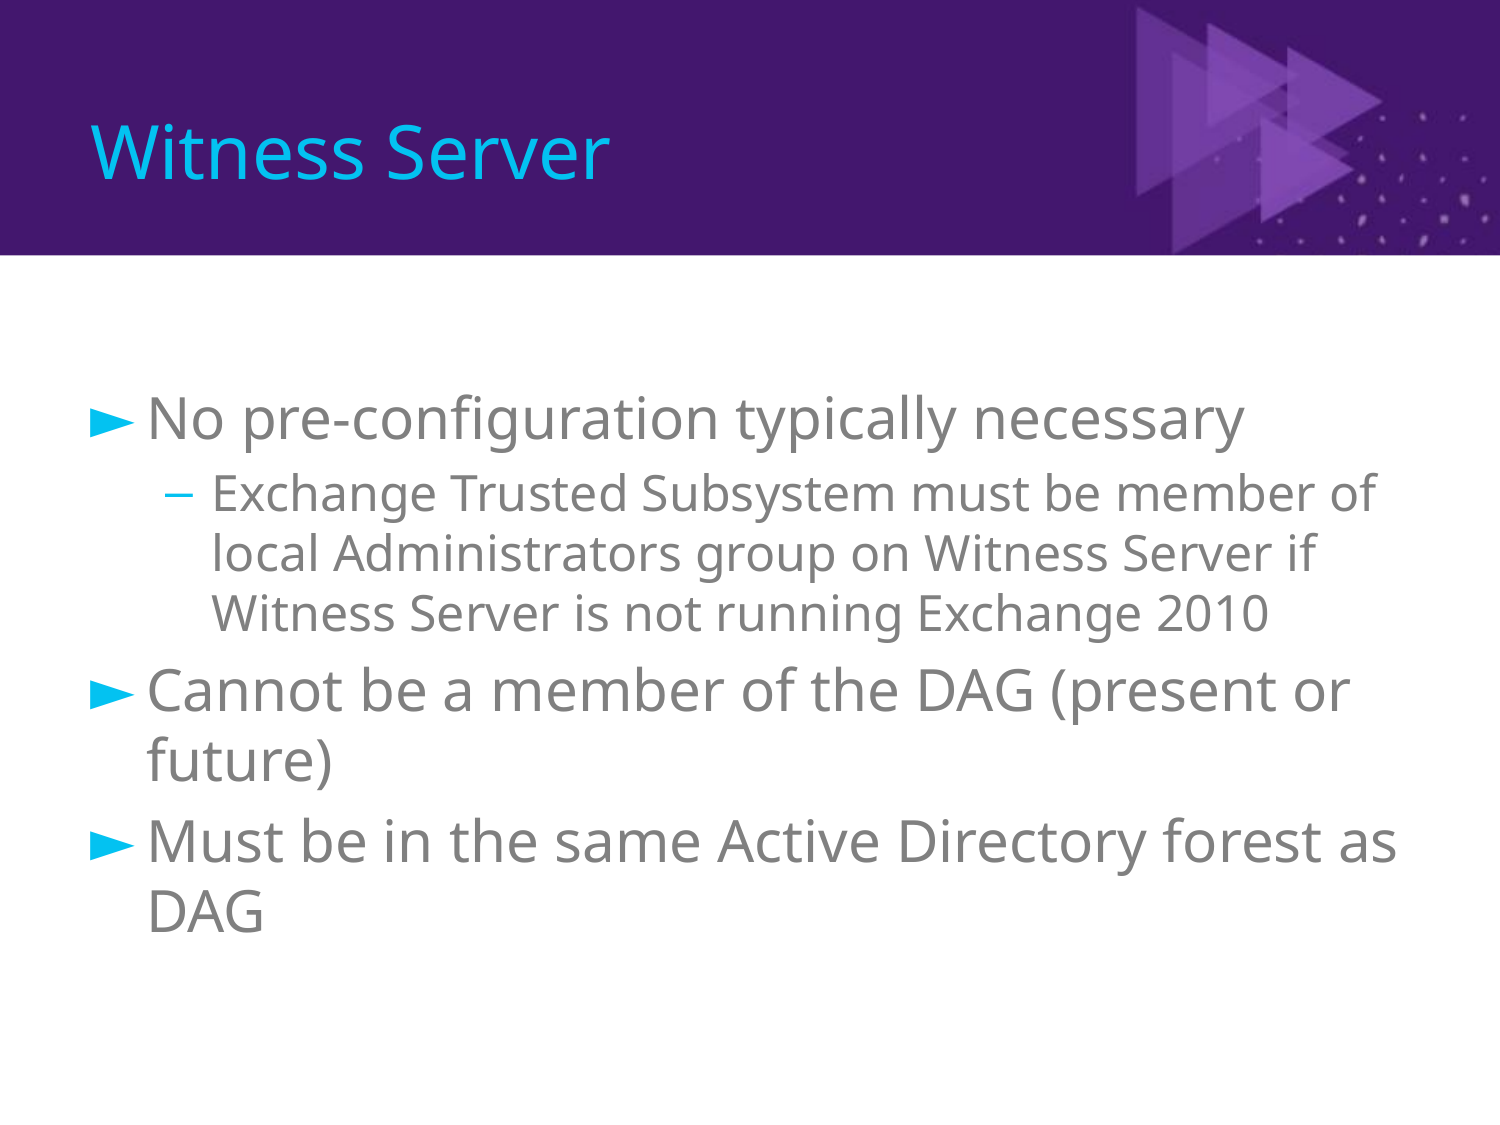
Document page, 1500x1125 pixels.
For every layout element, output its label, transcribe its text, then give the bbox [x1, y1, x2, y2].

picture [0, 0, 1500, 255]
list No pre-configuration typically necessary Exchange Trusted Subsystem must be member of local Administrators group on Witness Server if Witness Server is not running Exchange 2010 Cannot be a member of the DAG (present or future) Must be in the same Active Directory forest as DAG [75, 373, 1425, 1005]
title Witness Server [75, 56, 1425, 244]
